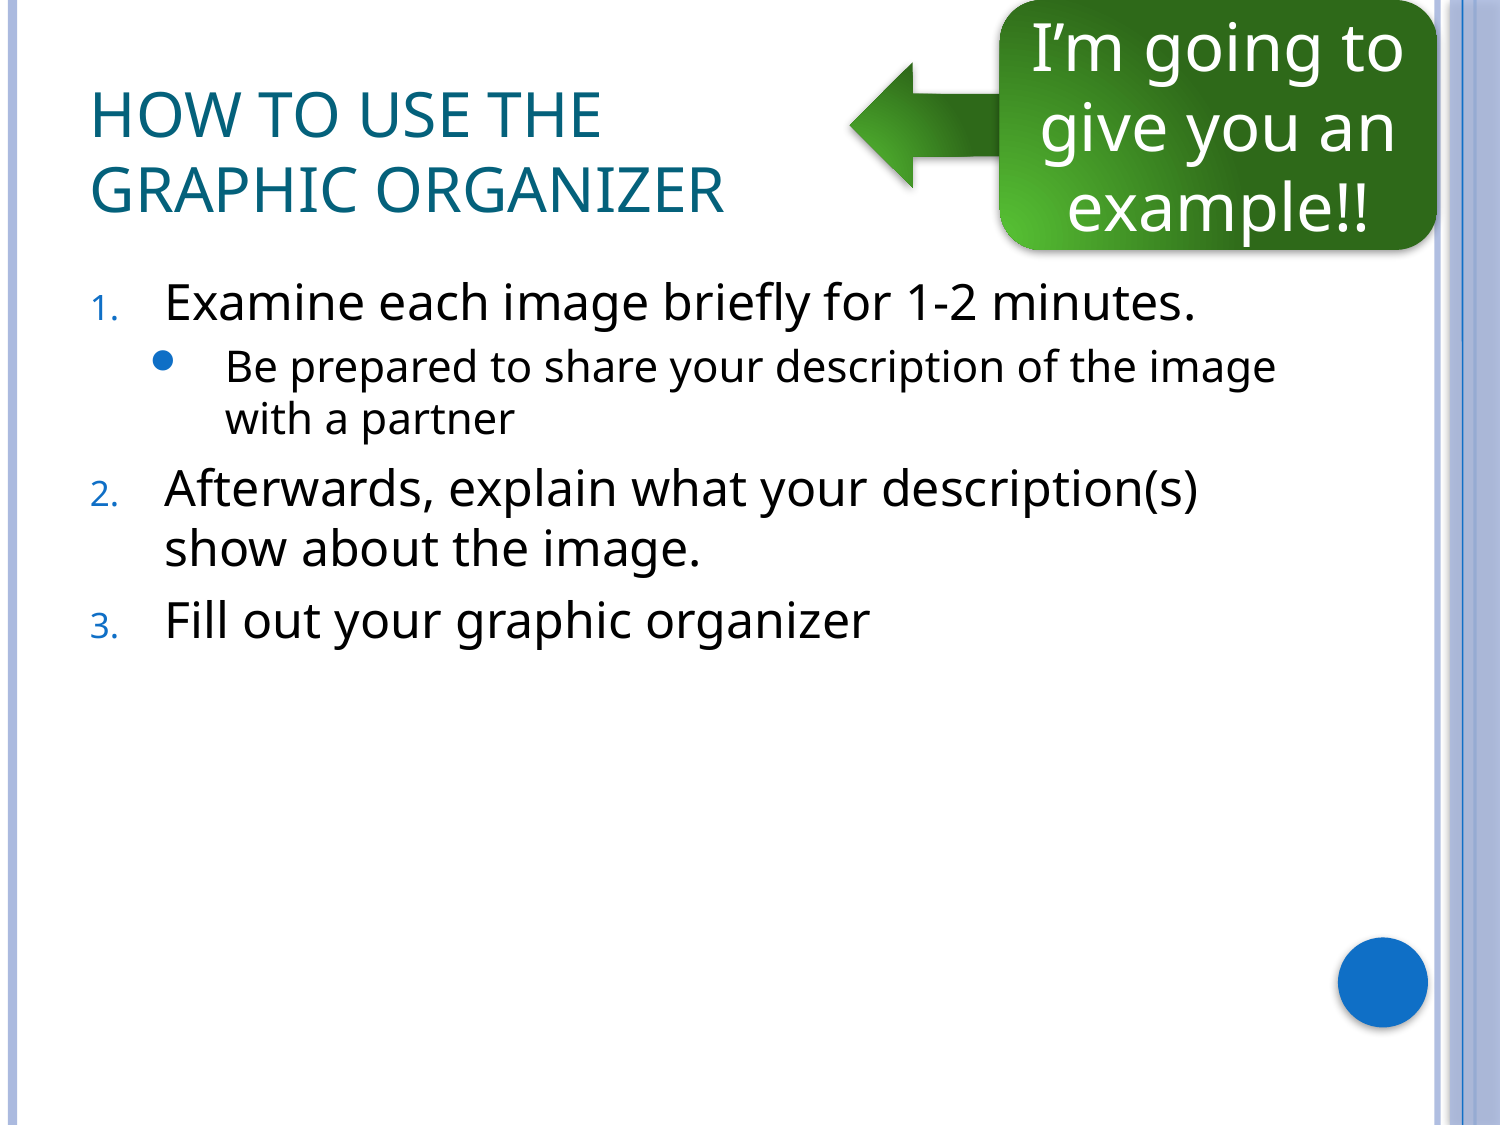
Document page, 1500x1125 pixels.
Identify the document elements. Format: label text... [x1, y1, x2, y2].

text_box I’m going to give you an example!! [999, 0, 1438, 250]
title How to use the graphic organizer [75, 45, 999, 233]
list Examine each image briefly for 1-2 minutes. Be prepared to share your description of the image with a partner Afterwards, explain what your description(s) show about the image. Fill out your graphic organizer [75, 262, 1300, 1062]
